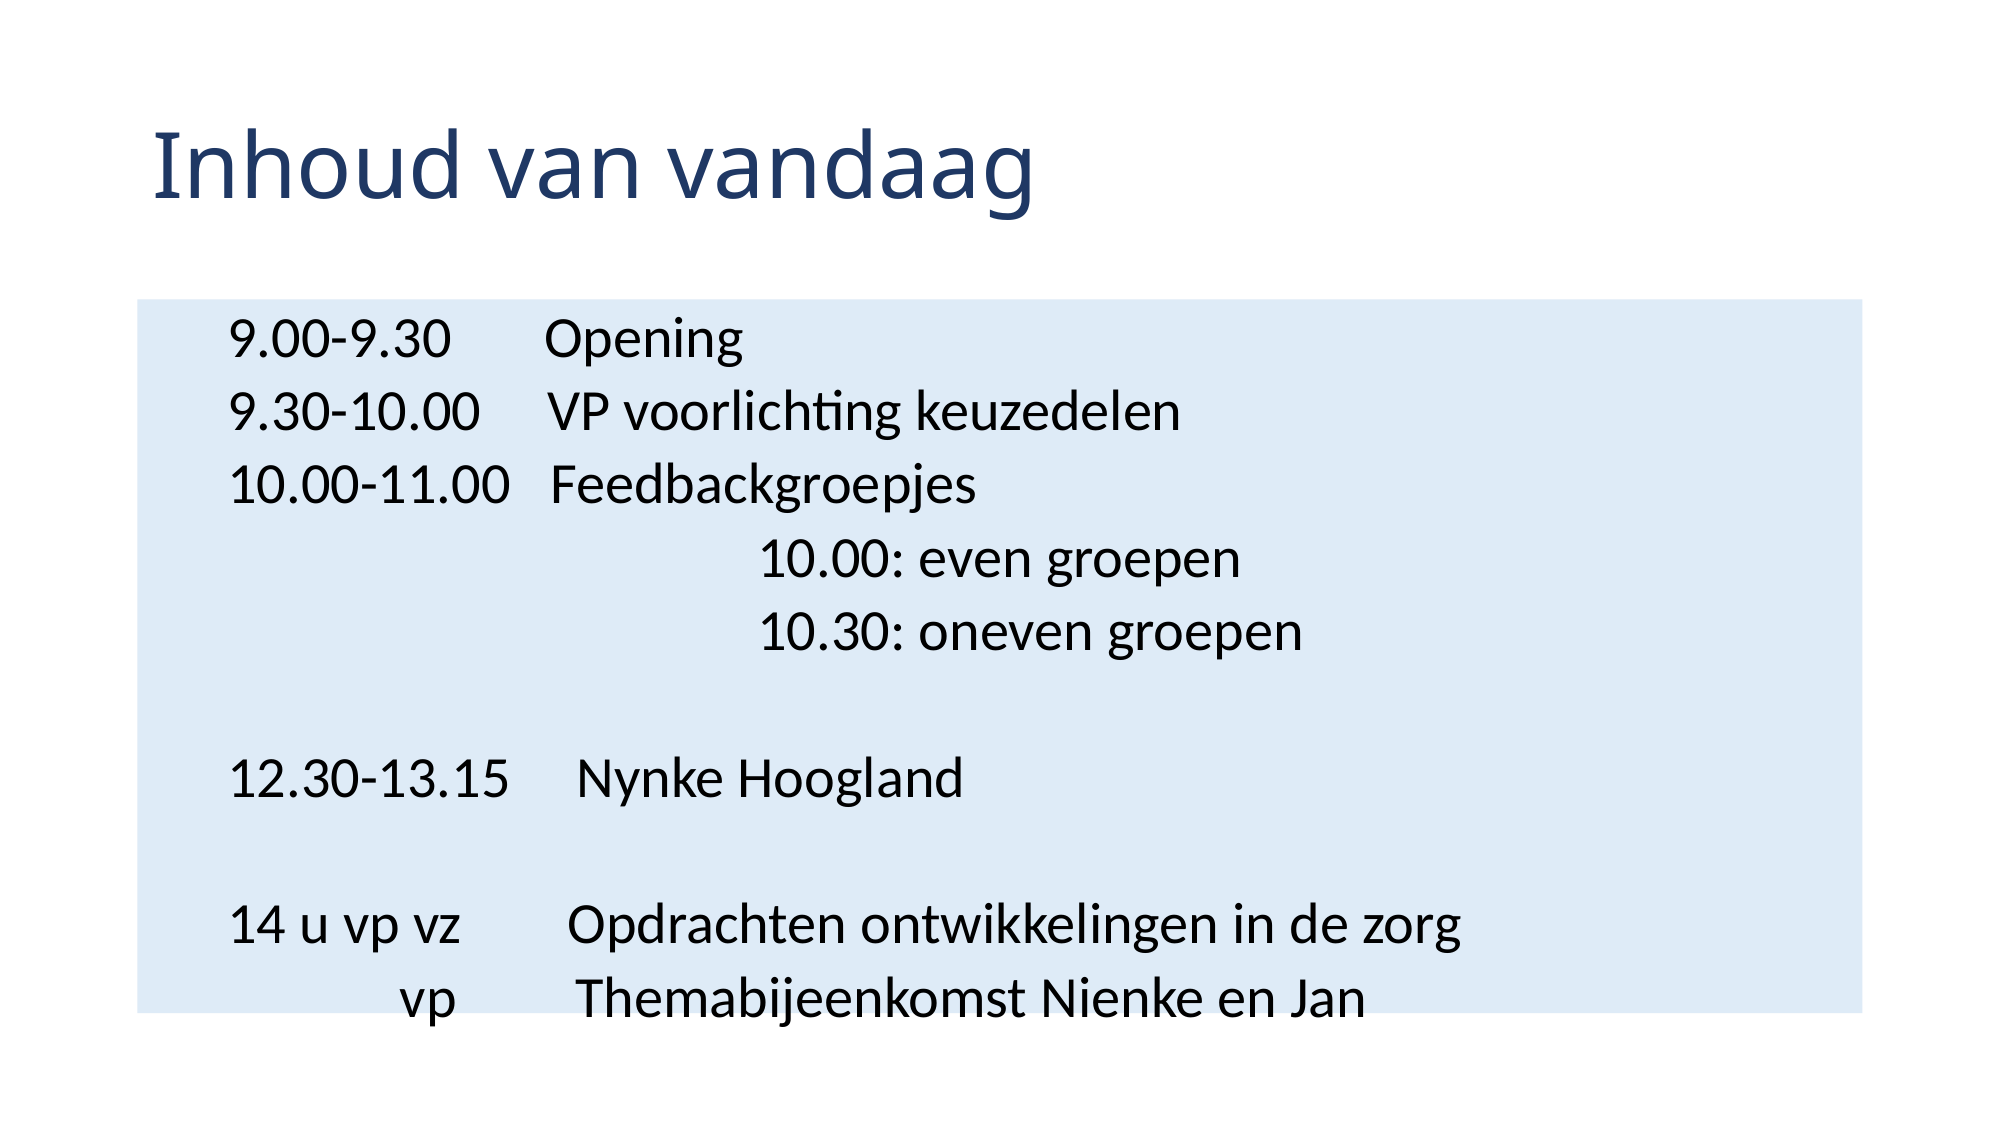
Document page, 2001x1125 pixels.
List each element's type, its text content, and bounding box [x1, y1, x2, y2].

title Inhoud van vandaag [137, 59, 1863, 278]
list 9.00-9.30 Opening 9.30-10.00 VP voorlichting keuzedelen 10.00-11.00 Feedbackgroepjes 10.00: even groepen 10.30: oneven groepen 12.30-13.15 Nynke Hoogland 14 u vp vz Opdrachten ontwikkelingen in de zorg vp Themabijeenkomst Nienke en Jan [137, 299, 1863, 1014]
